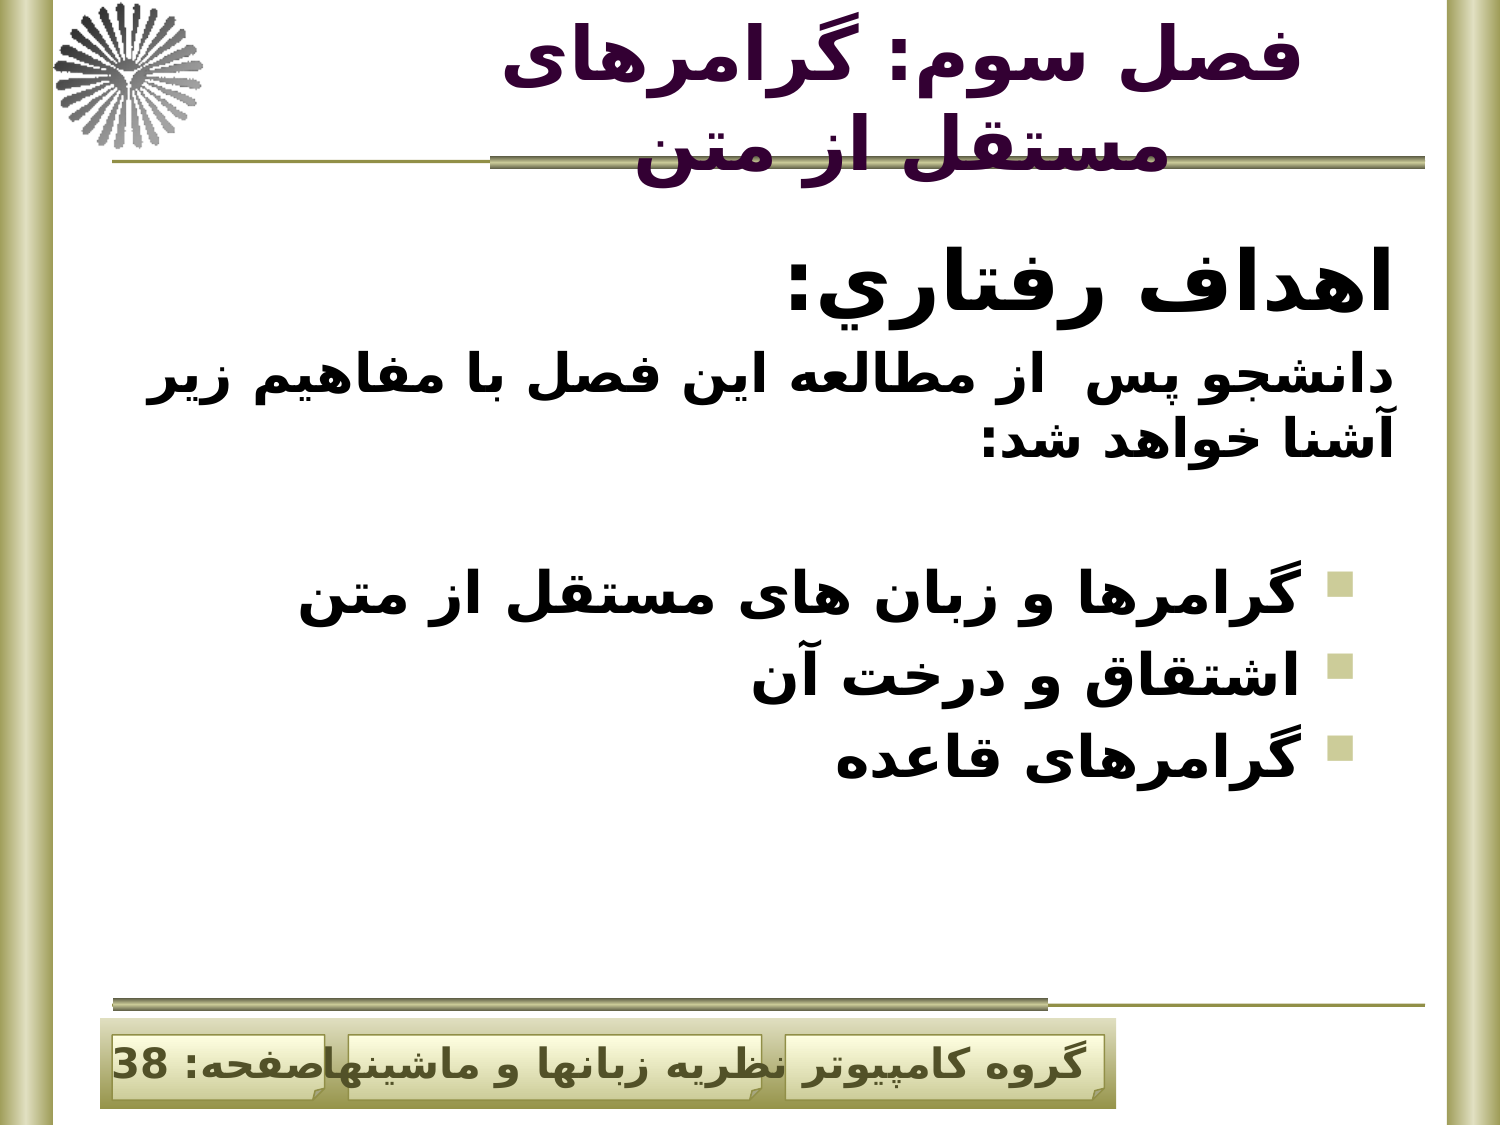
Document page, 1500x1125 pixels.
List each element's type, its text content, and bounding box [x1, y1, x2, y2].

text_box فصل سوم: گرامرهای مستقل از متن [383, 30, 1424, 161]
text_box اهداف رفتاري: دانشجو پس از مطالعه اين فصل با مفاهيم زير آشنا خواهد شد: گرامرها و زبان های مستقل از متن اشتقاق و درخت آن گرامرهای قاعده [88, 219, 1412, 917]
